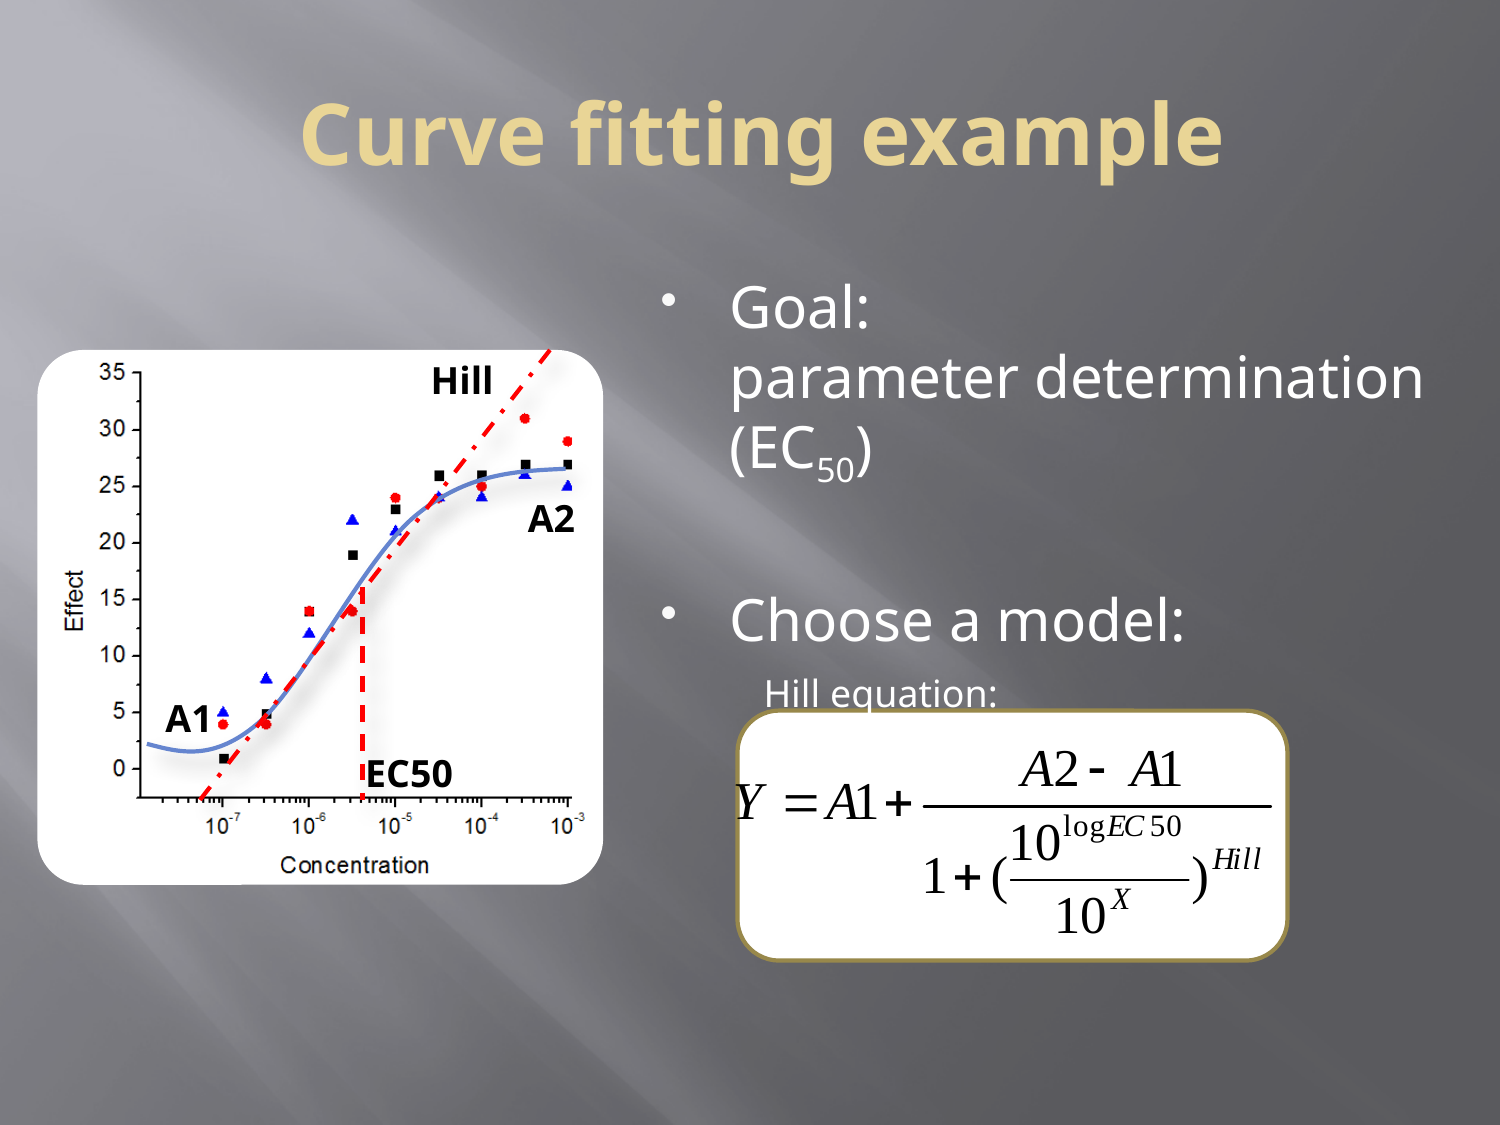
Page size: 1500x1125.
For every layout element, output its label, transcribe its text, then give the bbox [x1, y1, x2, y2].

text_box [146, 349, 592, 804]
text_box Curve fitting example [87, 37, 1438, 225]
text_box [727, 735, 1283, 944]
text_box Hill equation: [748, 662, 1013, 723]
list Goal: parameter determination (EC50) Choose a model: [624, 262, 1450, 1035]
picture [37, 349, 604, 885]
